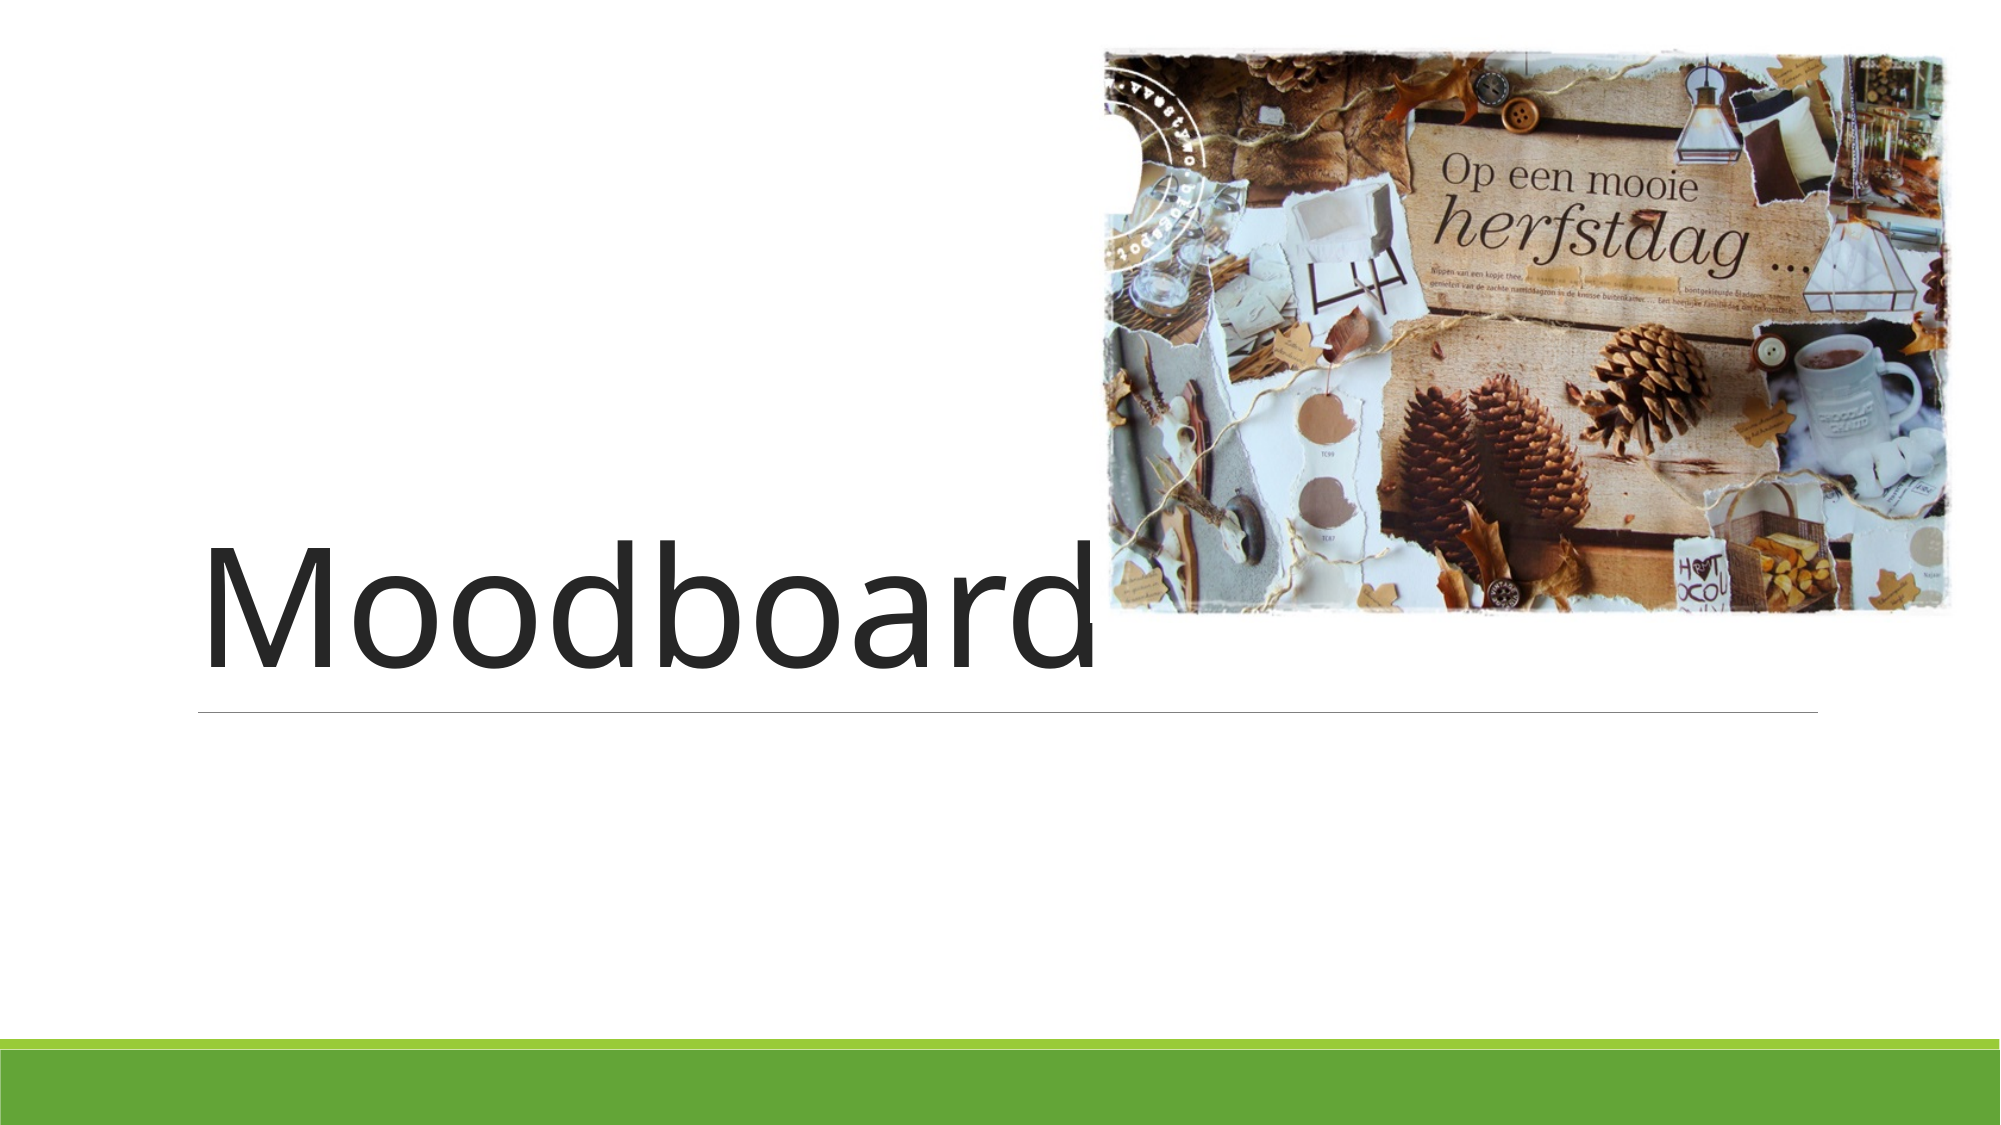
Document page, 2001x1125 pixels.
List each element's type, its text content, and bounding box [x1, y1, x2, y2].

picture [1089, 35, 1961, 623]
title Moodboard [180, 124, 1830, 710]
